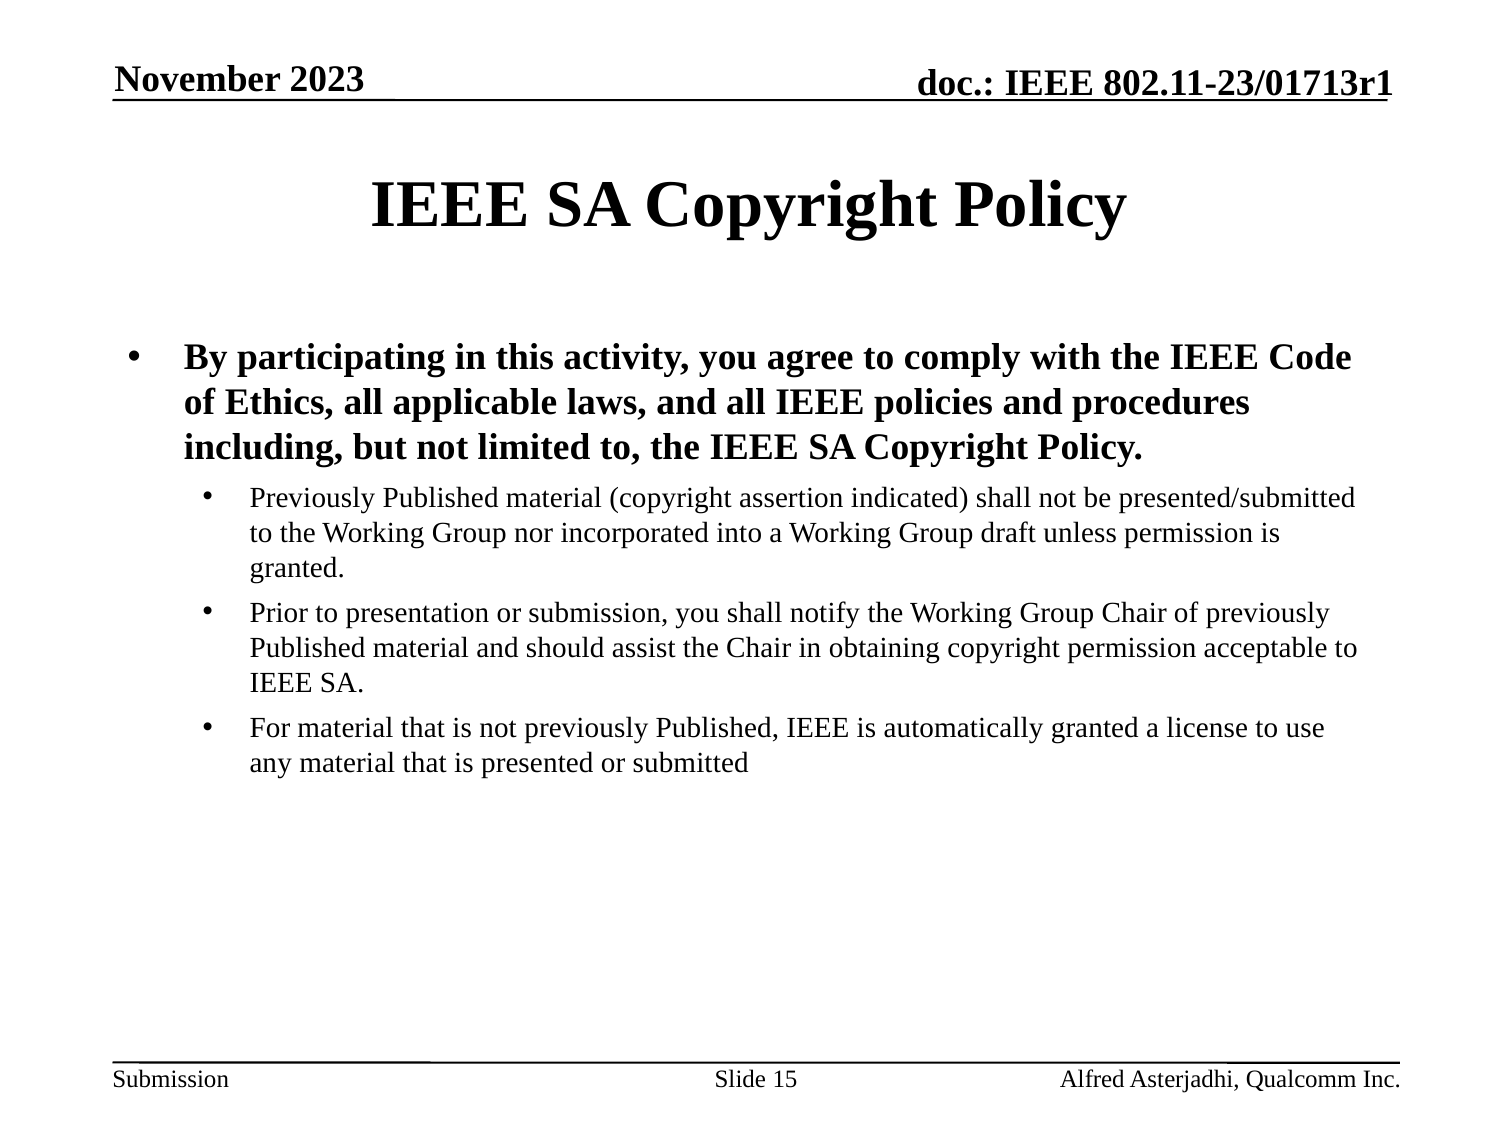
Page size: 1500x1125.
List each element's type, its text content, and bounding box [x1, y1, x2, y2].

title IEEE SA Copyright Policy [112, 112, 1388, 288]
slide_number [114, 54, 423, 100]
footer Alfred Asterjadhi, Qualcomm Inc. [878, 1061, 1402, 1093]
list By participating in this activity, you agree to comply with the IEEE Code of Ethics, all applicable laws, and all IEEE policies and procedures including, but not limited to, the IEEE SA Copyright Policy. Previously Published material (copyright assertion indicated) shall not be presented/submitted to the Working Group nor incorporated into a Working Group draft unless permission is granted. Prior to presentation or submission, you shall notify the Working Group Chair of previously Published material and should assist the Chair in obtaining copyright permission acceptable to IEEE SA. For material that is not previously Published, IEEE is automatically granted a license to use any material that is presented or submitted [112, 324, 1388, 1000]
slide_number Slide 15 [712, 1061, 800, 1123]
